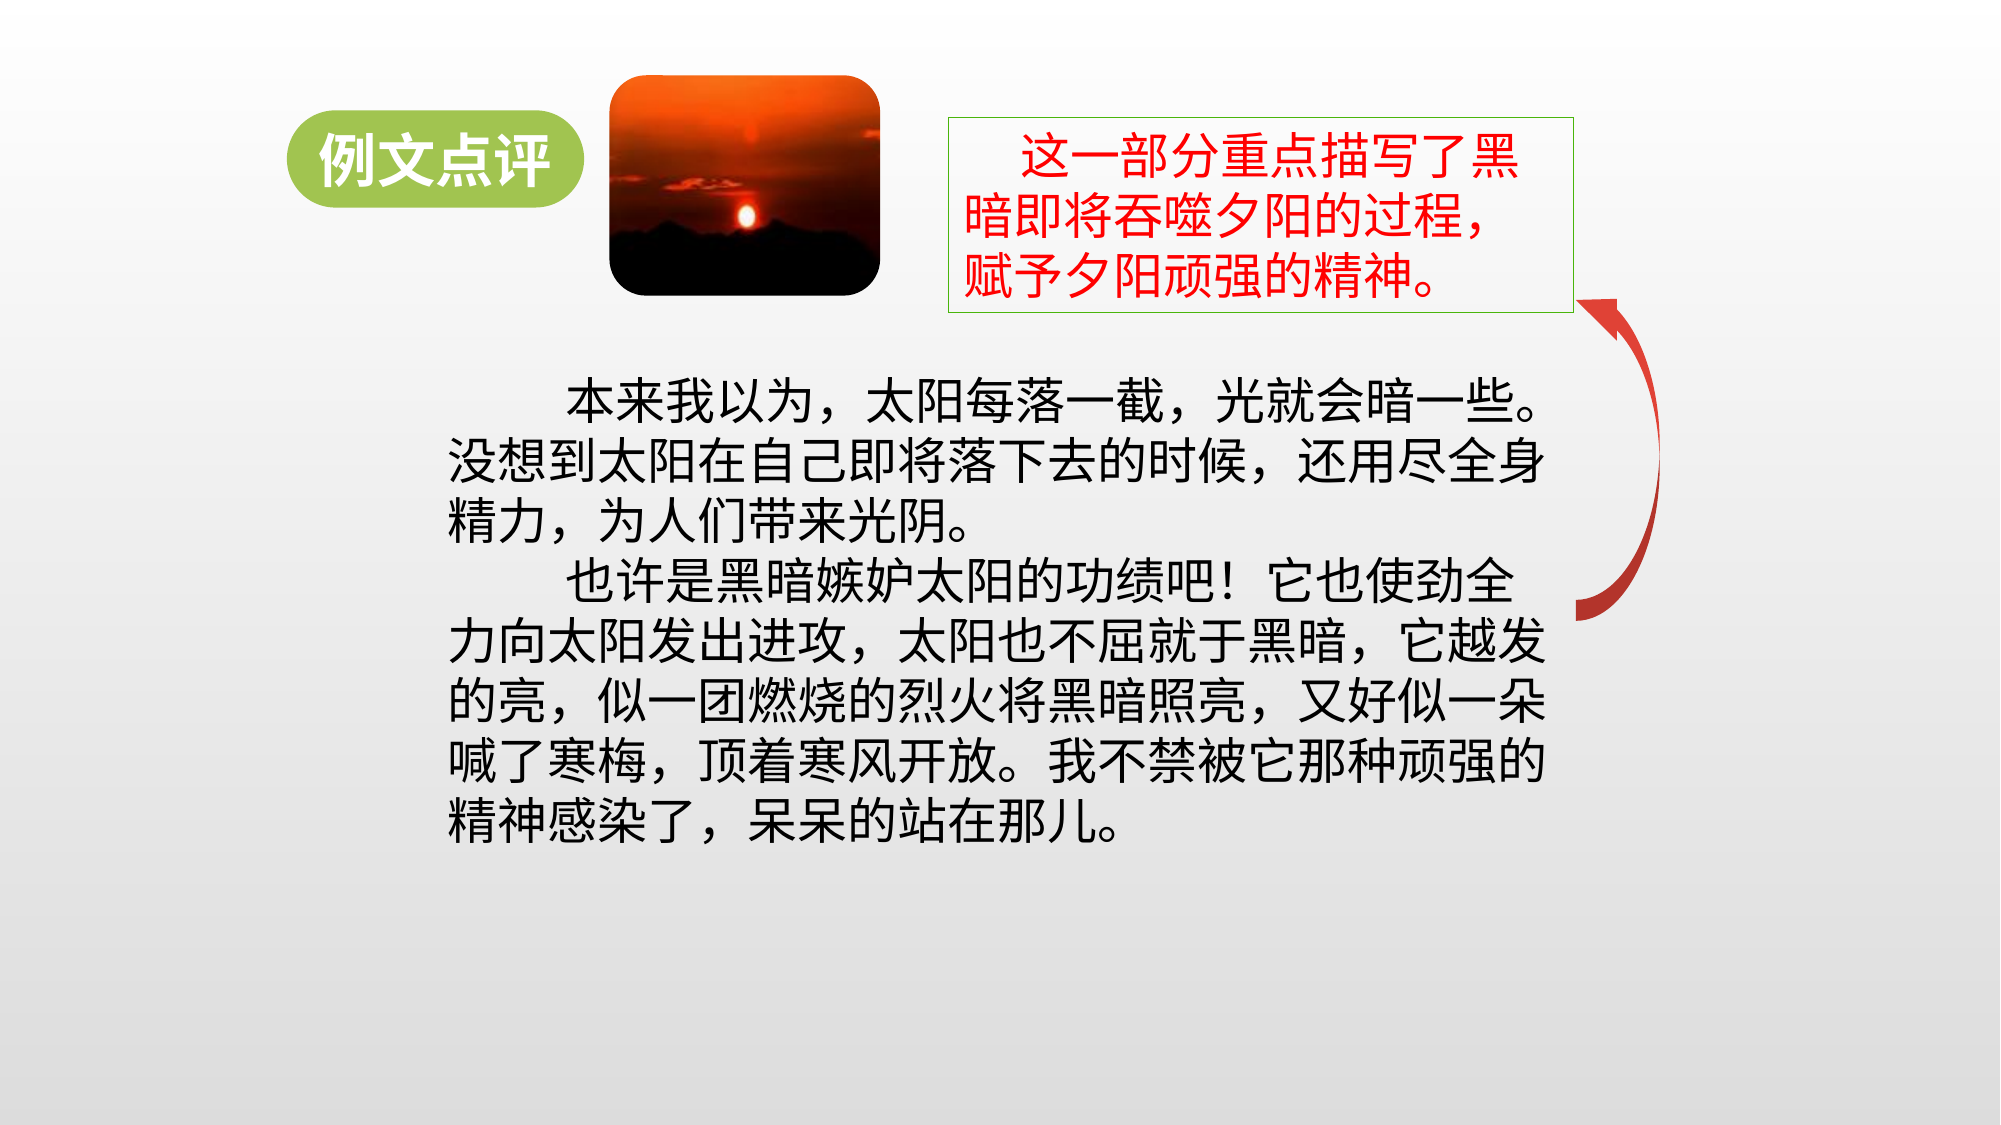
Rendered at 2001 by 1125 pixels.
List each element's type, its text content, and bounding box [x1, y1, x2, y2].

text_box 例文点评 [285, 109, 586, 209]
text_box 这一部分重点描写了黑暗即将吞噬夕阳的过程，赋予夕阳顽强的精神。 [948, 117, 1574, 313]
text_box 本来我以为，太阳每落一截，光就会暗一些。没想到太阳在自己即将落下去的时候，还用尽全身精力，为人们带来光阴。 也许是黑暗嫉妒太阳的功绩吧！它也使劲全力向太阳发出进攻，太阳也不屈就于黑暗，它越发的亮，似一团燃烧的烈火将黑暗照亮，又好似一朵喊了寒梅，顶着寒风开放。我不禁被它那种顽强的精神感染了，呆呆的站在那儿。 [432, 362, 1568, 857]
text_box [1573, 297, 1661, 622]
picture [609, 75, 881, 296]
